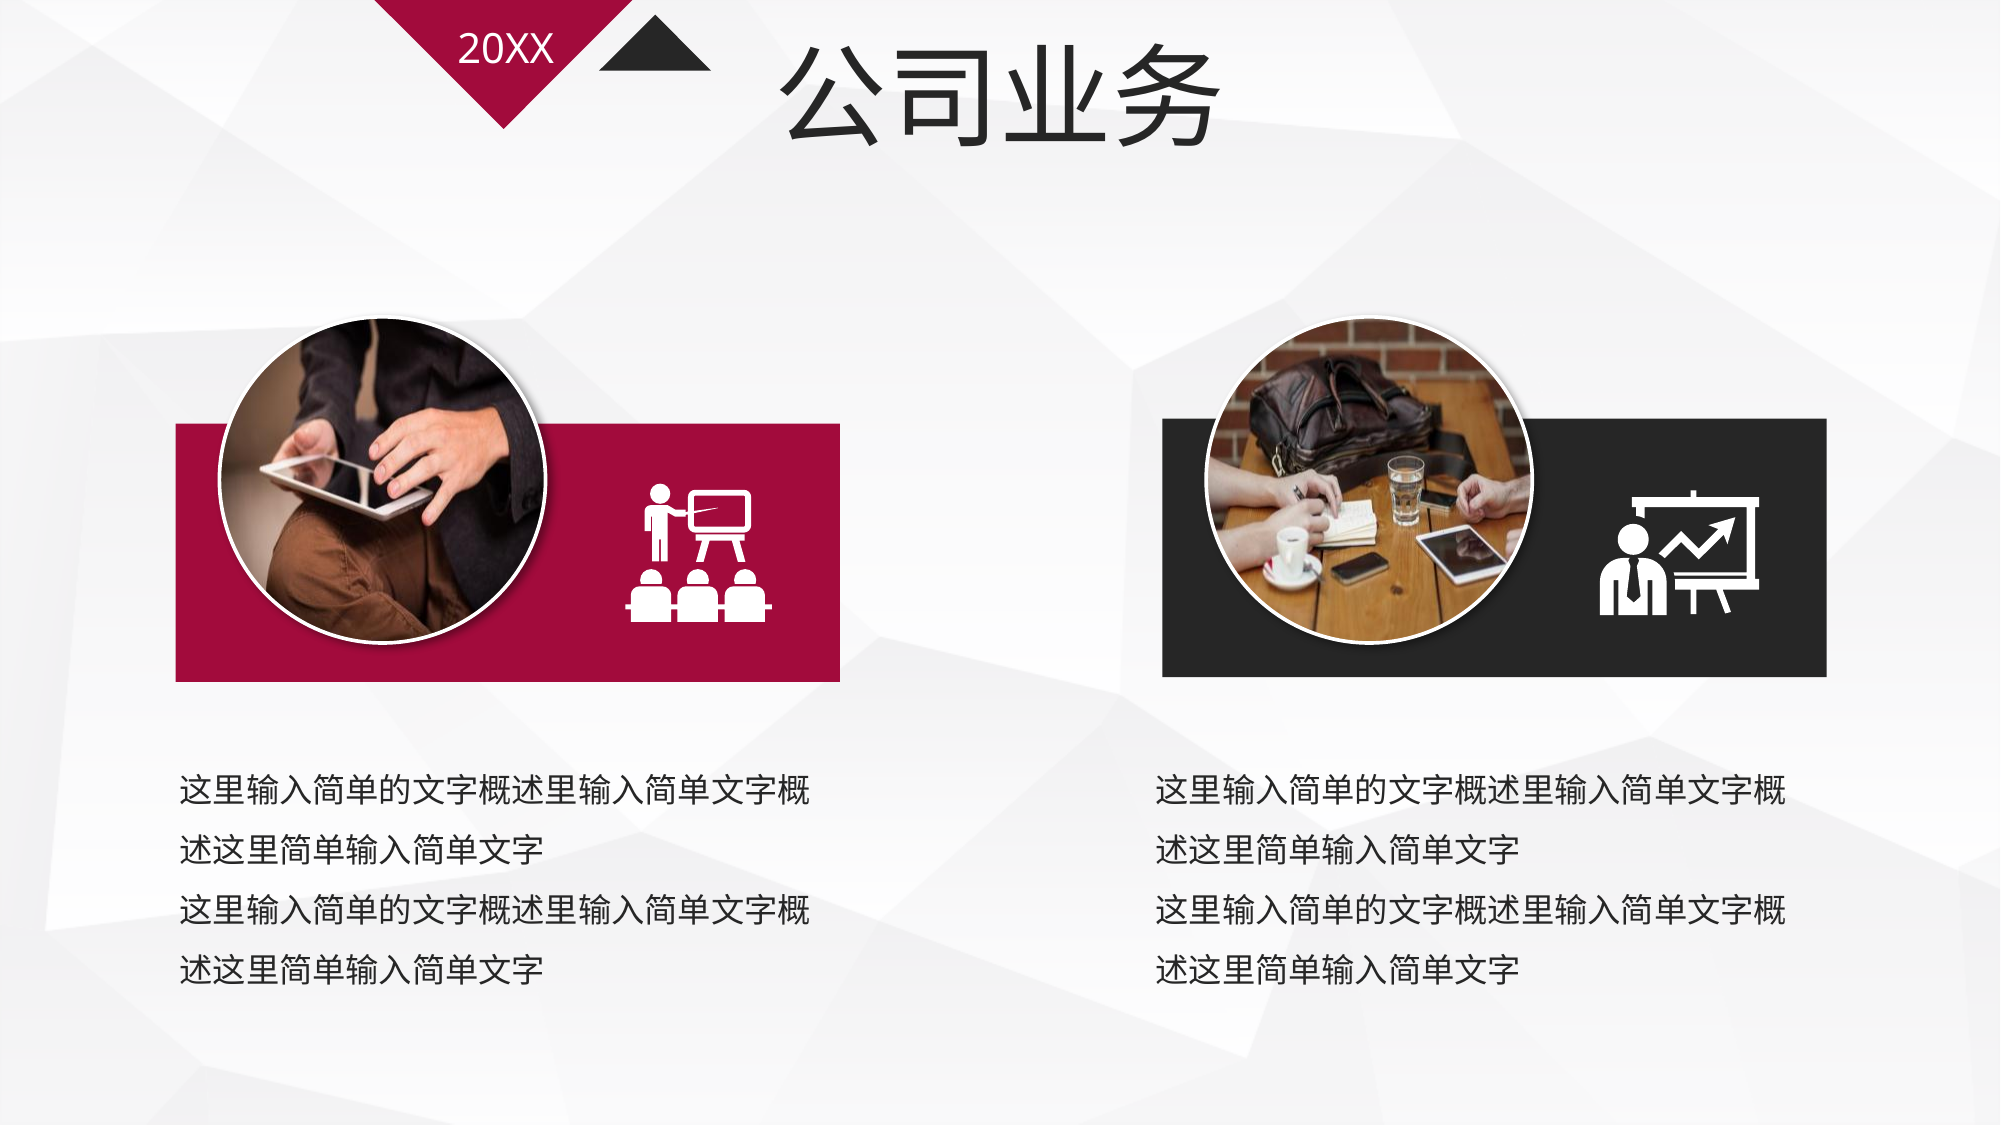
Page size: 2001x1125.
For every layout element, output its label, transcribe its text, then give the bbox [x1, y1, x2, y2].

text_box [453, 80, 554, 131]
text_box [686, 569, 709, 584]
text_box [1631, 490, 1760, 615]
text_box [650, 483, 671, 504]
text_box 这里输入简单的文字概述里输入简单文字概述这里简单输入简单文字 这里输入简单的文字概述里输入简单文字概述这里简单输入简单文字 [1140, 741, 1827, 1056]
text_box [175, 423, 841, 683]
text_box 20XX [442, 14, 570, 80]
text_box [734, 569, 757, 584]
text_box [644, 489, 752, 562]
text_box [640, 569, 663, 584]
text_box 这里输入简单的文字概述里输入简单文字概述这里简单输入简单文字 这里输入简单的文字概述里输入简单文字概述这里简单输入简单文字 [164, 741, 851, 1056]
text_box [373, 0, 634, 69]
picture [0, 0, 2001, 1125]
text_box [218, 315, 547, 645]
text_box [1599, 557, 1667, 616]
text_box [596, 13, 714, 72]
text_box [1161, 418, 1828, 678]
text_box 公司业务 [760, 19, 1240, 169]
text_box [1205, 315, 1534, 645]
text_box [1617, 523, 1649, 555]
text_box [625, 586, 772, 622]
